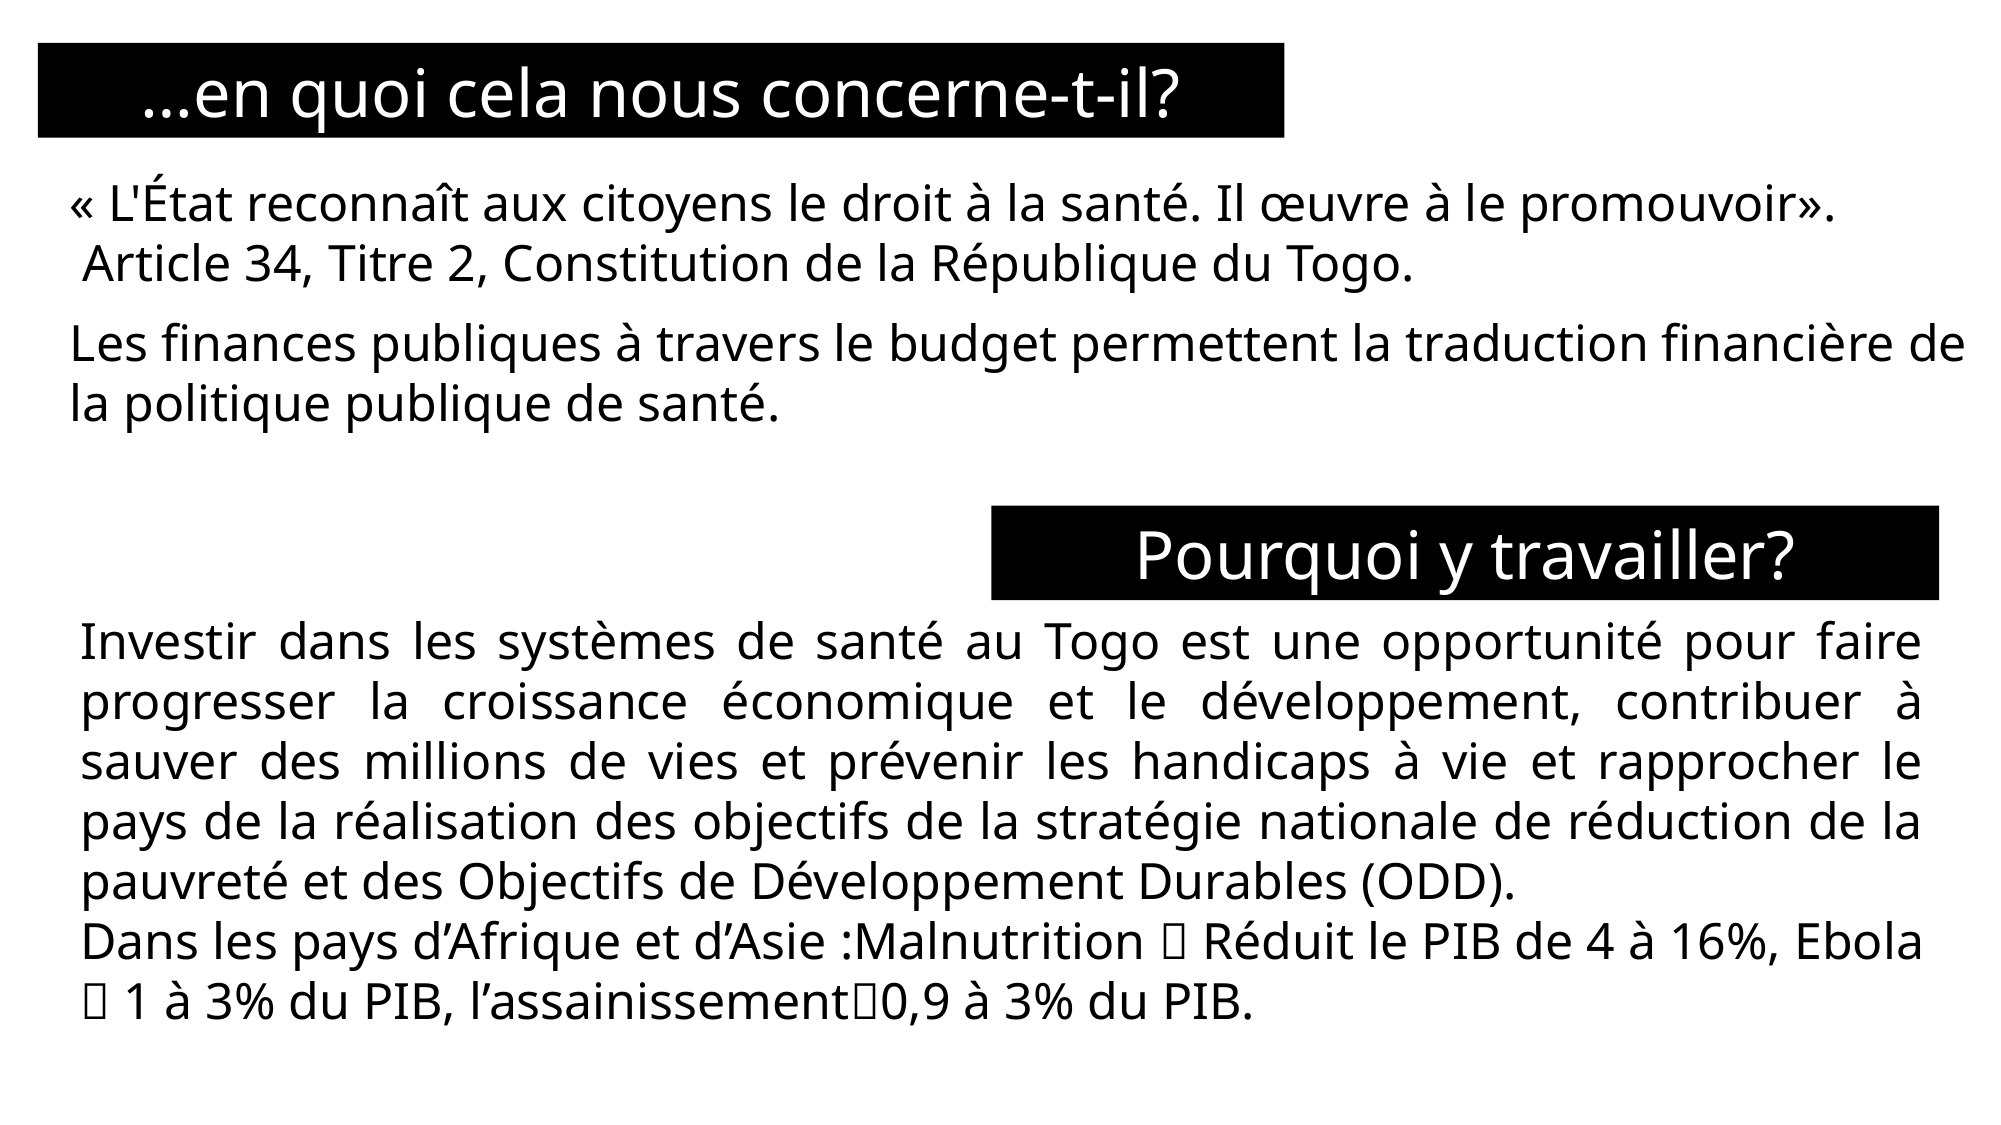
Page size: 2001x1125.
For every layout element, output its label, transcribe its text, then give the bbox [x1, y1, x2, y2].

text_box Investir dans les systèmes de santé au Togo est une opportunité pour faire progresser la croissance économique et le développement, contribuer à sauver des millions de vies et prévenir les handicaps à vie et rapprocher le pays de la réalisation des objectifs de la stratégie nationale de réduction de la pauvreté et des Objectifs de Développement Durables (ODD). Dans les pays d’Afrique et d’Asie :Malnutrition  Réduit le PIB de 4 à 16%, Ebola  1 à 3% du PIB, l’assainissement0,9 à 3% du PIB. [65, 602, 1940, 1098]
text_box Pourquoi y travailler? [991, 505, 1940, 601]
text_box …en quoi cela nous concerne-t-il? [37, 42, 1285, 138]
text_box « L'État reconnaît aux citoyens le droit à la santé. Il œuvre à le promouvoir». Article 34, Titre 2, Constitution de la République du Togo. Les finances publiques à travers le budget permettent la traduction financière de la politique publique de santé. [55, 164, 1984, 439]
